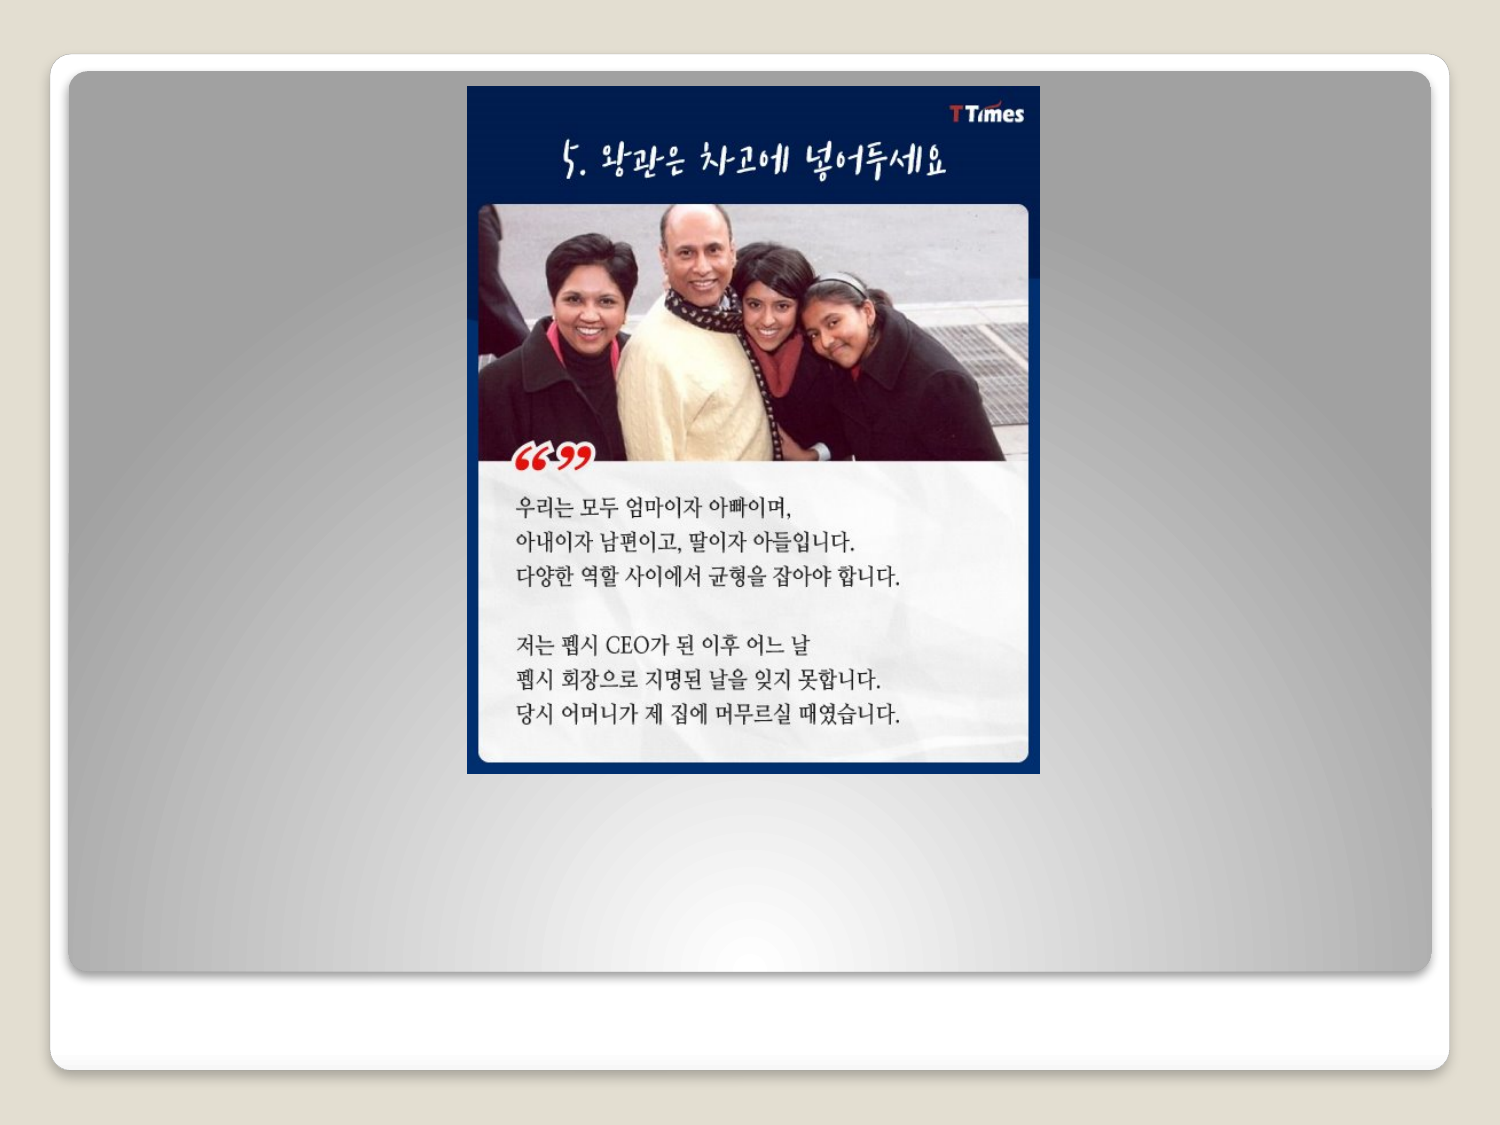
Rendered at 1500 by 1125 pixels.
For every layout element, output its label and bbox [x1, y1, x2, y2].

list [467, 86, 1041, 775]
